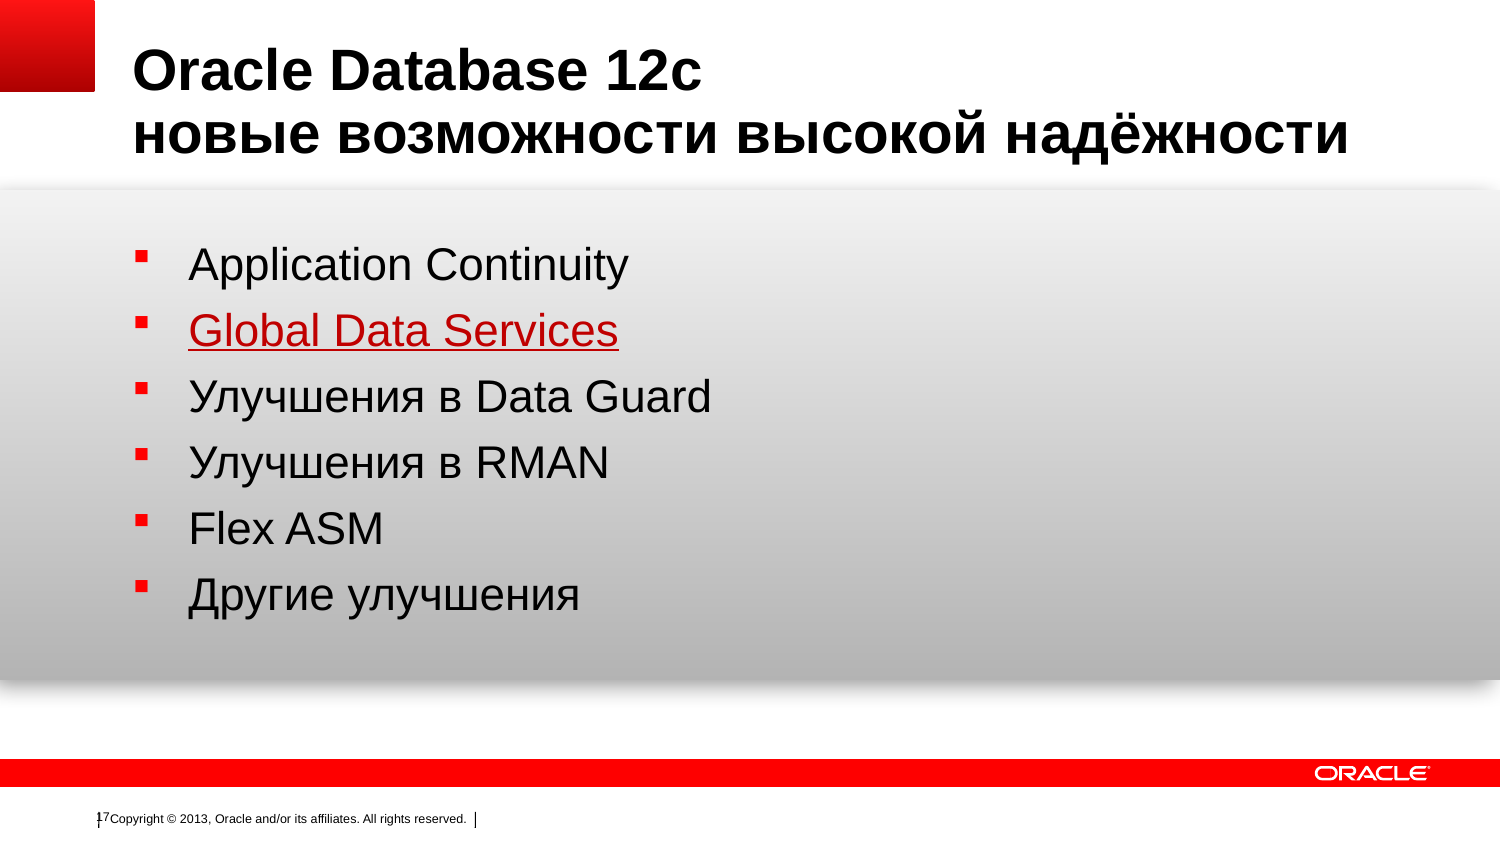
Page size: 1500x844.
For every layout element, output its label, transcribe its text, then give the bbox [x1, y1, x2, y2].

list Application Continuity Global Data Services Улучшения в Data Guard Улучшения в RMAN Flex ASM Другие улучшения [132, 223, 1407, 688]
title Oracle Database 12c новые возможности высокой надёжности [132, 40, 1461, 166]
picture [0, 759, 1500, 787]
